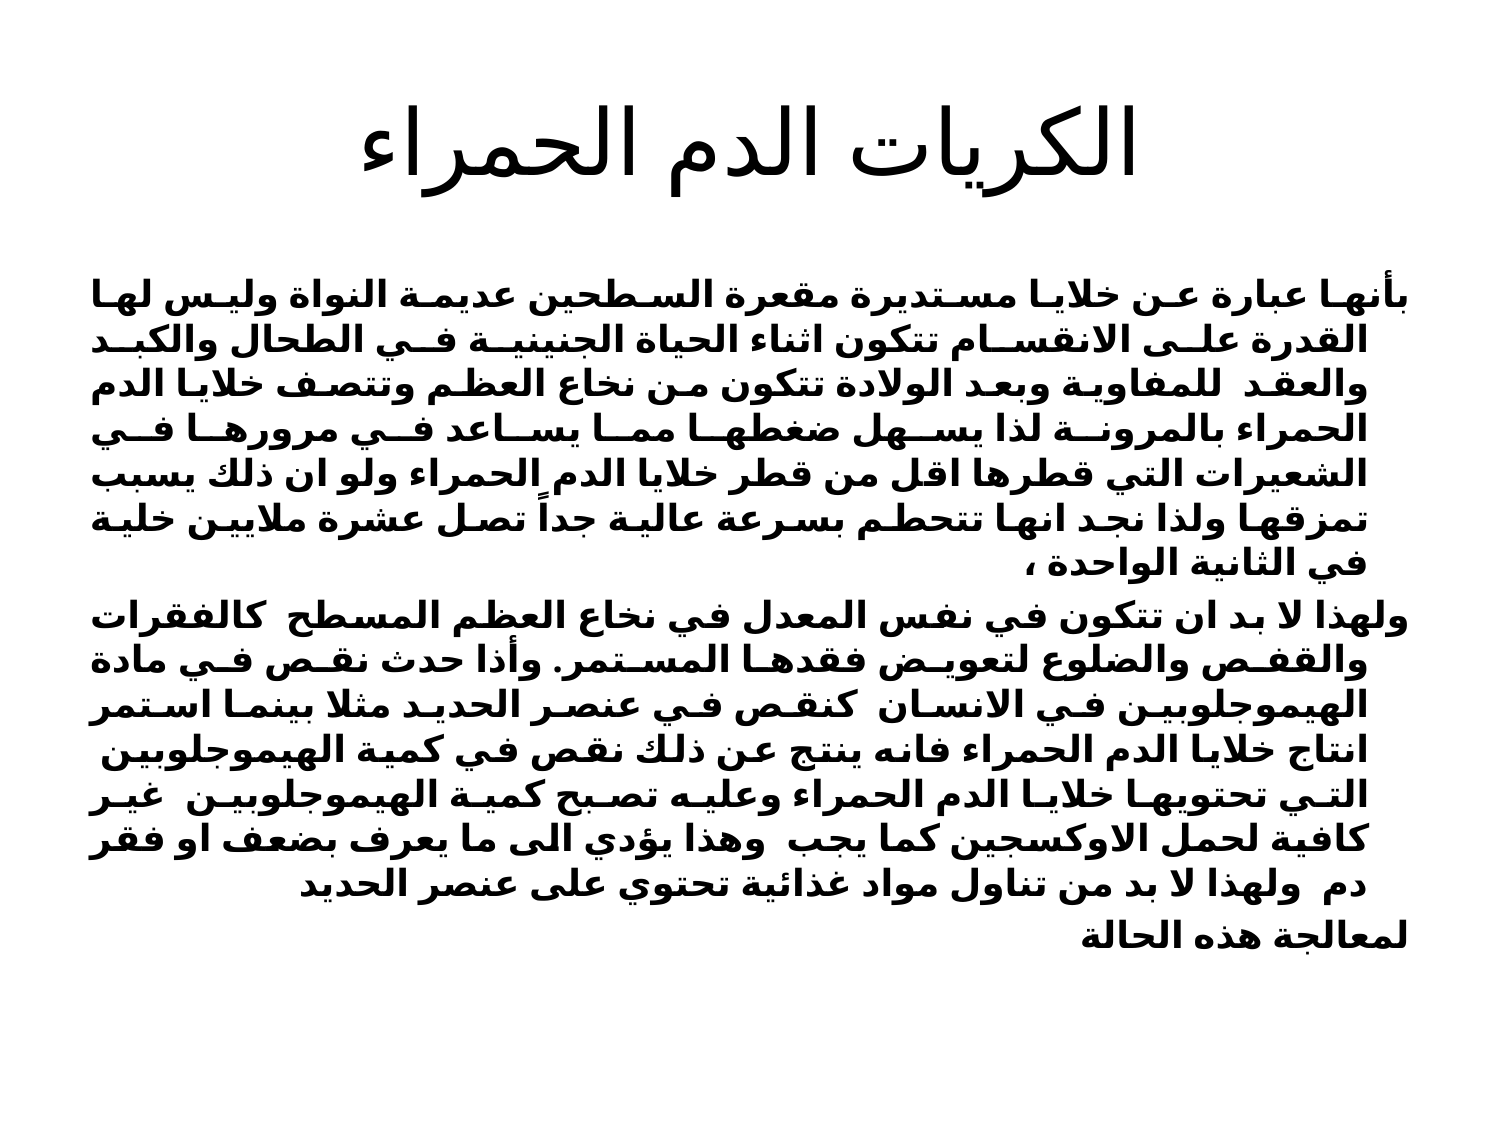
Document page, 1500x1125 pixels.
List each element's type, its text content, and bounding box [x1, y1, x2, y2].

list بأنها عبارة عن خلايا مستديرة مقعرة السطحين عديمة النواة وليس لها القدرة على الانقسام تتكون اثناء الحياة الجنينية في الطحال والكبد والعقد للمفاوية وبعد الولادة تتكون من نخاع العظم وتتصف خلايا الدم الحمراء بالمرونة لذا يسهل ضغطها مما يساعد في مرورها في الشعيرات التي قطرها اقل من قطر خلايا الدم الحمراء ولو ان ذلك يسبب تمزقها ولذا نجد انها تتحطم بسرعة عالية جداً تصل عشرة ملايين خلية في الثانية الواحدة ، ولهذا لا بد ان تتكون في نفس المعدل في نخاع العظم المسطح كالفقرات والقفص والضلوع لتعويض فقدها المستمر. وأذا حدث نقص في مادة الهيموجلوبين في الانسان كنقص في عنصر الحديد مثلا بينما استمر انتاج خلايا الدم الحمراء فانه ينتج عن ذلك نقص في كمية الهيموجلوبين التي تحتويها خلايا الدم الحمراء وعليه تصبح كمية الهيموجلوبين غير كافية لحمل الاوكسجين كما يجب وهذا يؤدي الى ما يعرف بضعف او فقر دم ولهذا لا بد من تناول مواد غذائية تحتوي على عنصر الحديد لمعالجة هذه الحالة [75, 262, 1425, 1005]
title الكريات الدم الحمراء [75, 45, 1425, 233]
